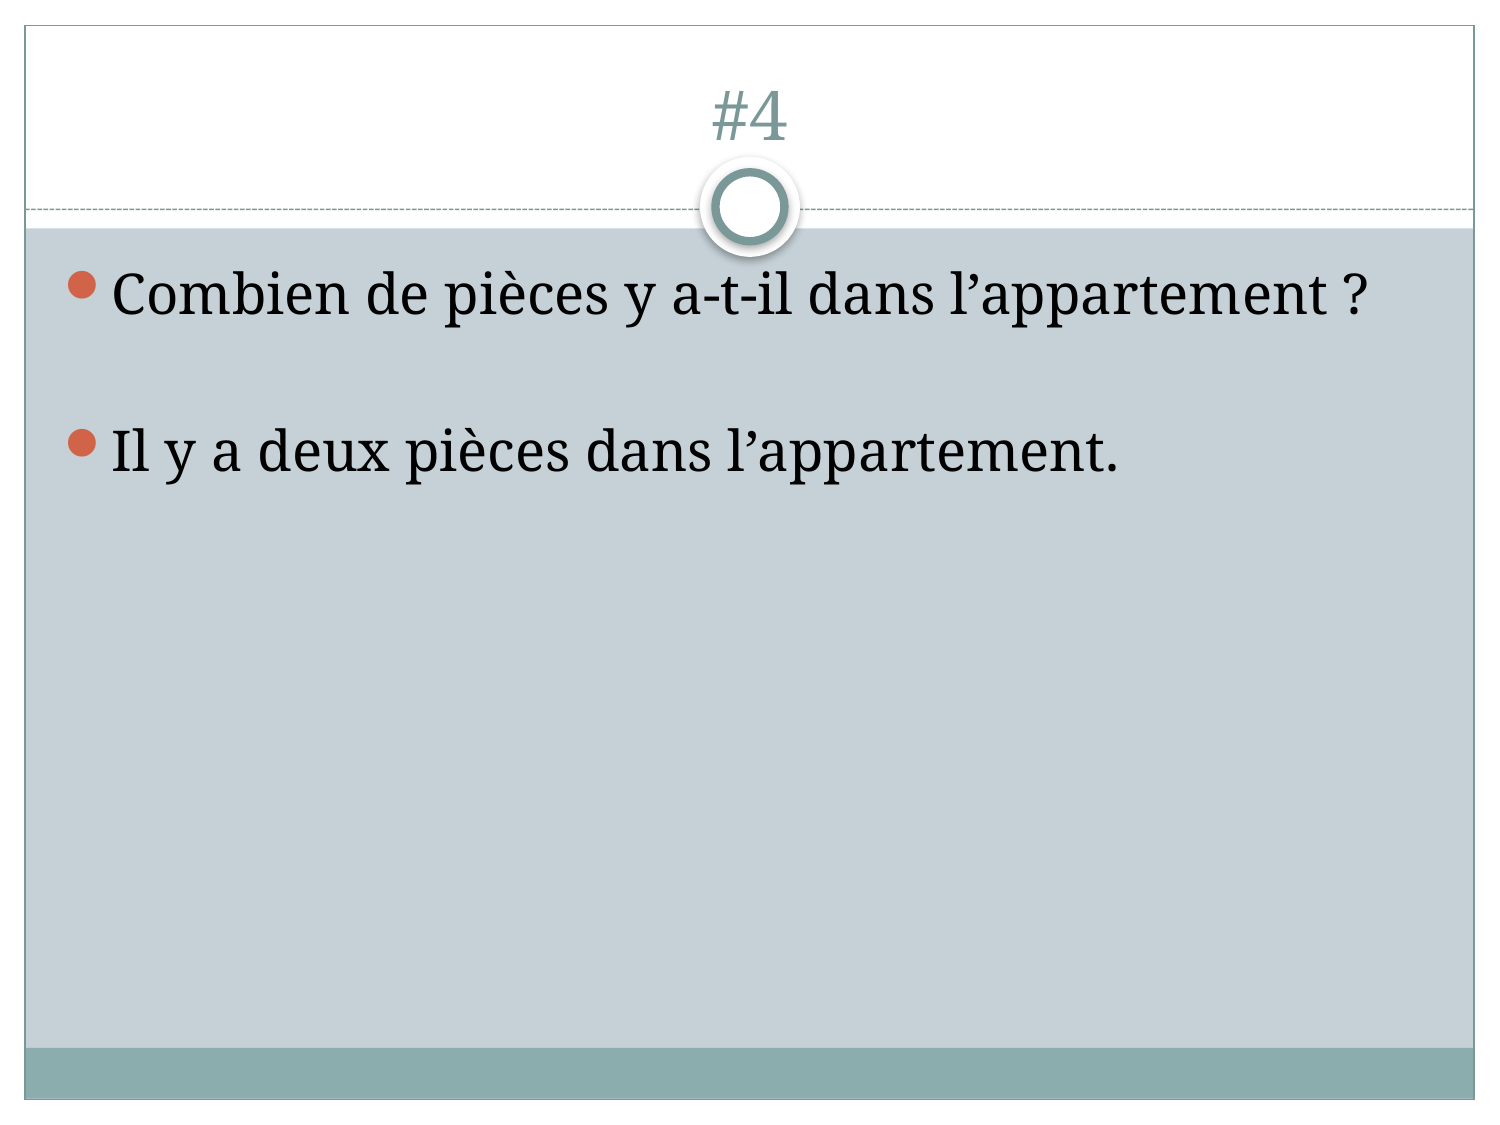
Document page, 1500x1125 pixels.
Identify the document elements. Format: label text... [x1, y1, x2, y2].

list Combien de pièces y a-t-il dans l’appartement ? Il y a deux pièces dans l’appartement. [49, 250, 1445, 1001]
title #4 [49, 37, 1450, 162]
